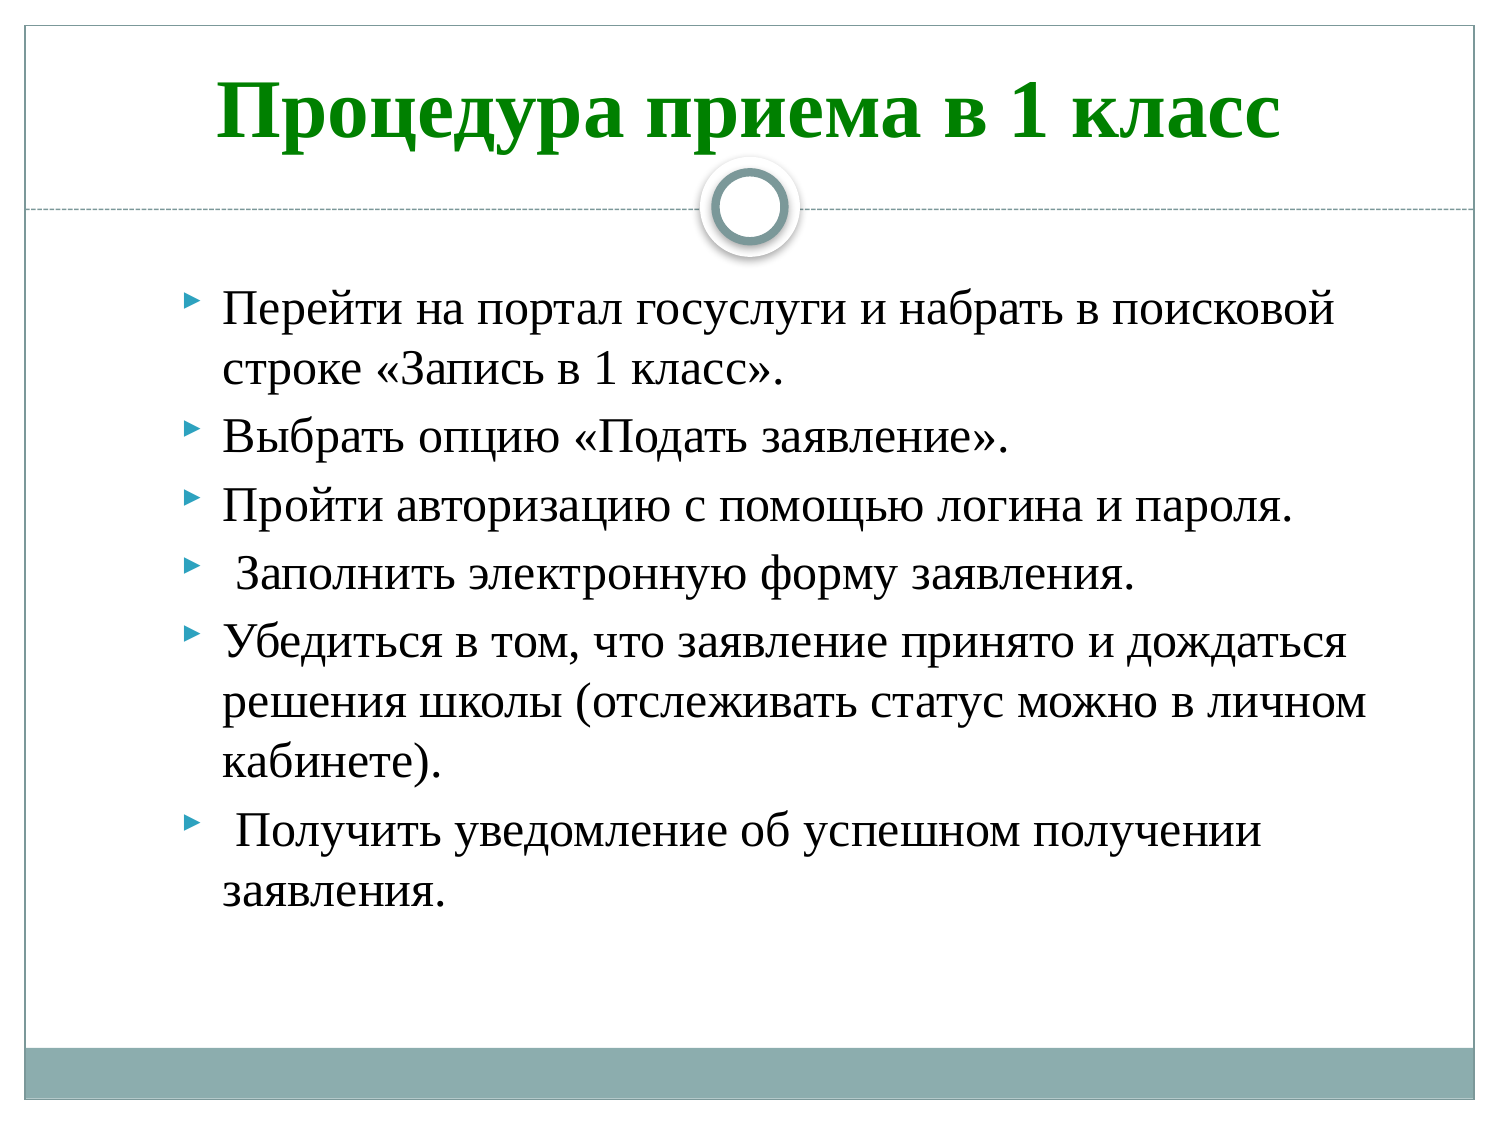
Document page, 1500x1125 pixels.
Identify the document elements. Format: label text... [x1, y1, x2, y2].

title Процедура приема в 1 класс [49, 37, 1450, 162]
text_box Перейти на портал госуслуги и набрать в поисковой строке «Запись в 1 класс». Выбрать опцию «Подать заявление». Пройти авторизацию с помощью логина и пароля. Заполнить электронную форму заявления. Убедиться в том, что заявление принято и дождаться решения школы (отслеживать статус можно в личном кабинете). Получить уведомление об успешном получении заявления. [148, 267, 1436, 924]
